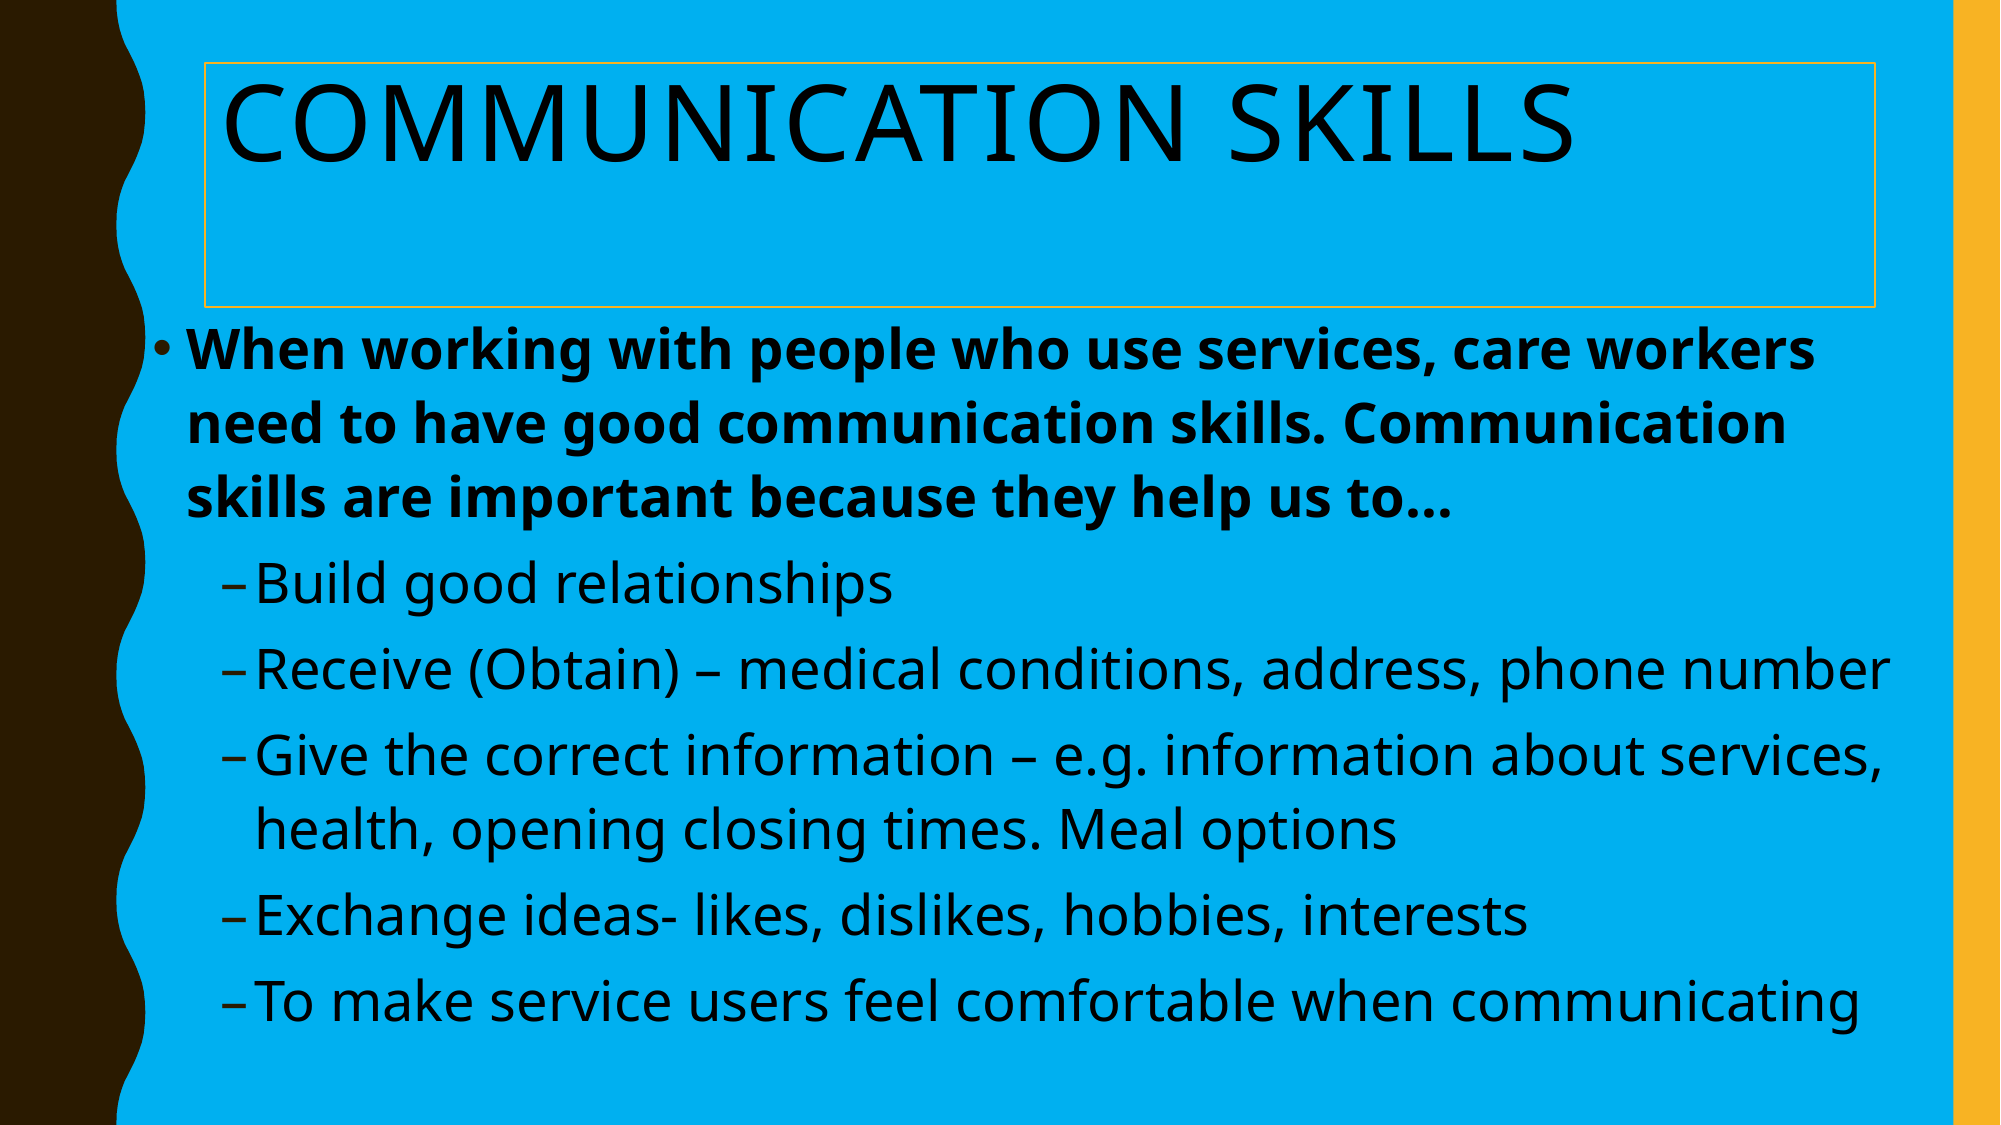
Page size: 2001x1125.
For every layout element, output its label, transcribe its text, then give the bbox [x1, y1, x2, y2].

title Communication skills [204, 62, 1876, 299]
list When working with people who use services, care workers need to have good communication skills. Communication skills are important because they help us to… Build good relationships Receive (Obtain) – medical conditions, address, phone number Give the correct information – e.g. information about services, health, opening closing times. Meal options Exchange ideas- likes, dislikes, hobbies, interests To make service users feel comfortable when communicating [137, 299, 1927, 1070]
